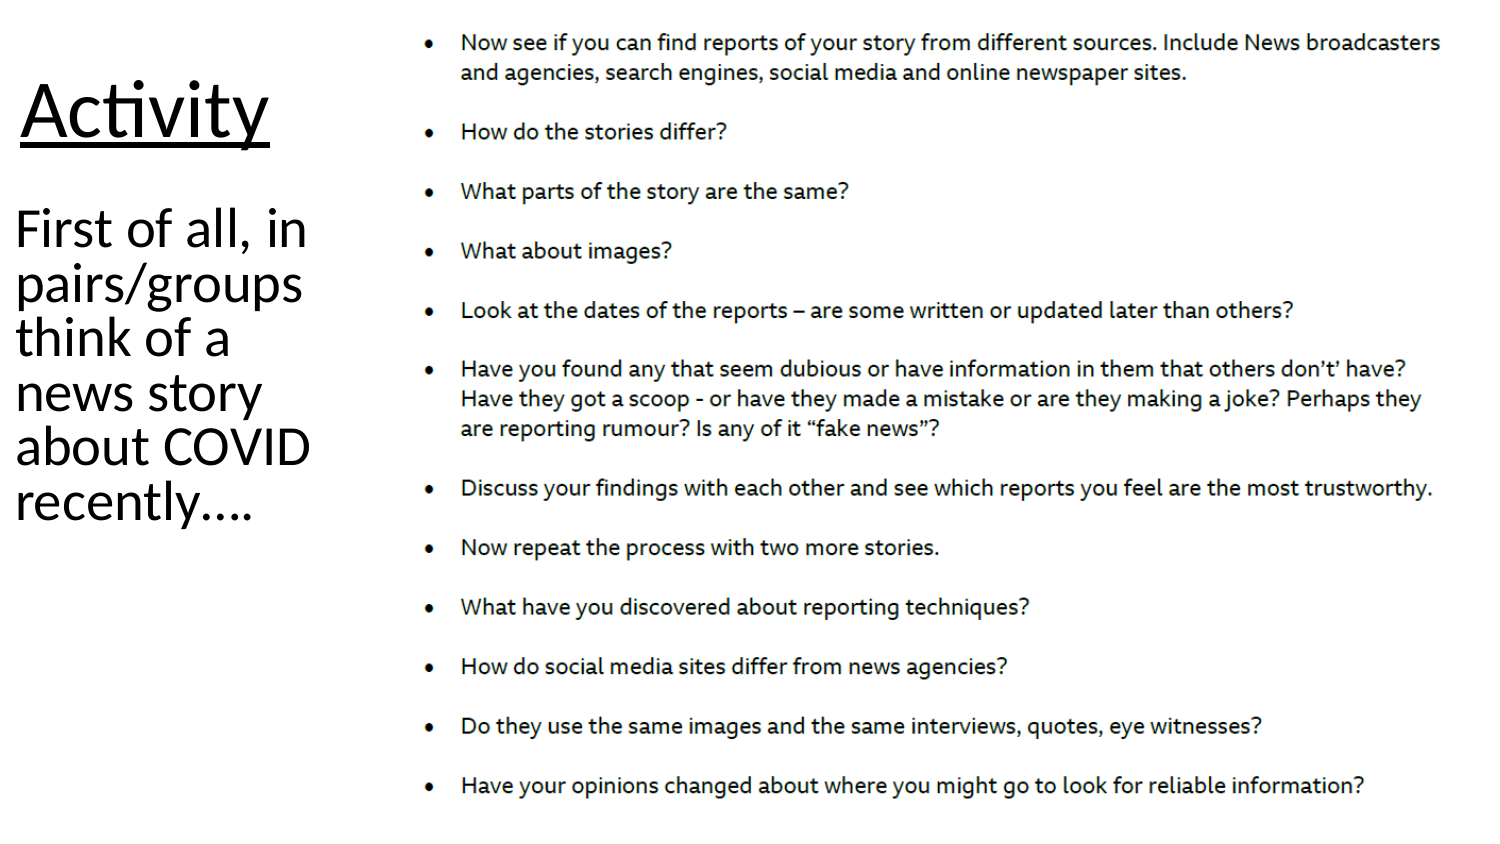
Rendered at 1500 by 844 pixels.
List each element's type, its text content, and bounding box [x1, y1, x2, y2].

title Activity [0, 33, 291, 175]
list First of all, in pairs/groups think of a news story about COVID recently…. [0, 196, 342, 559]
picture [397, 13, 1445, 806]
